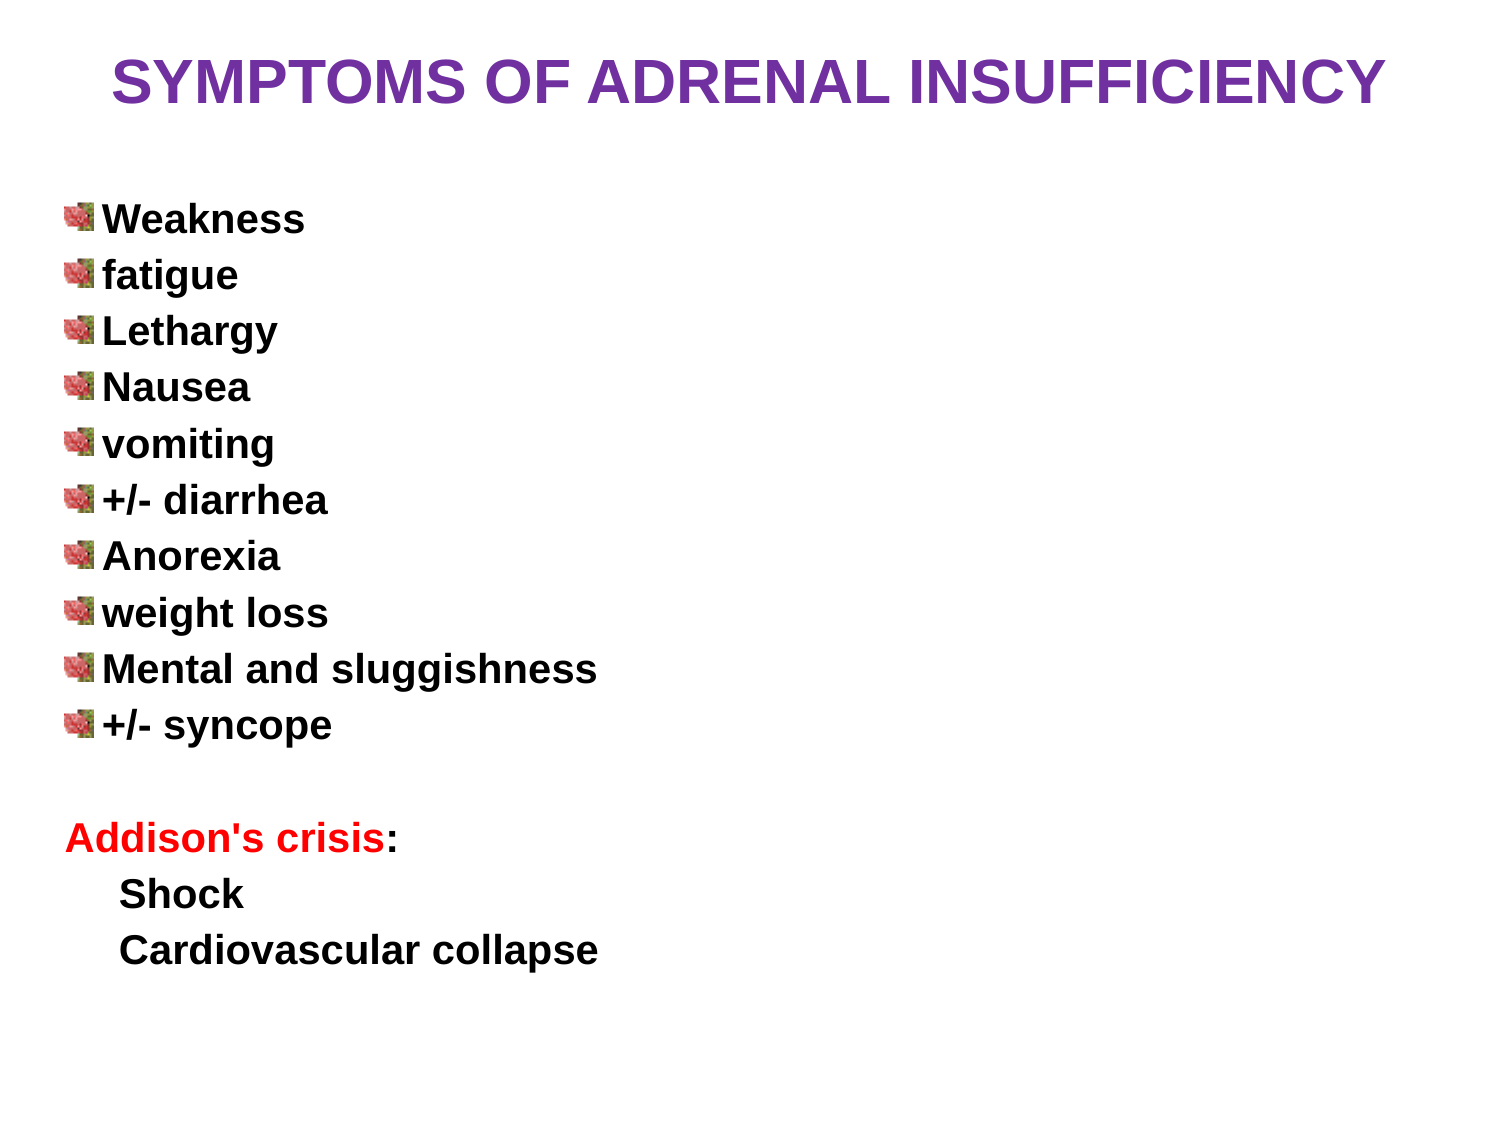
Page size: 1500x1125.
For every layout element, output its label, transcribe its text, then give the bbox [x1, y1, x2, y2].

picture [64, 370, 94, 400]
picture [64, 483, 94, 513]
picture [64, 314, 94, 344]
picture [64, 426, 94, 456]
picture [64, 595, 94, 625]
text_box SYMPTOMS OF ADRENAL INSUFFICIENCY [0, 49, 1500, 117]
picture [64, 257, 94, 288]
picture [64, 201, 94, 231]
picture [64, 539, 94, 569]
text_box Weakness fatigue Lethargy Nausea vomiting +/- diarrhea Anorexia weight loss Mental and sluggishness +/- syncope Addison's crisis: Shock Cardiovascular collapse [64, 191, 1287, 974]
picture [64, 651, 94, 682]
picture [64, 708, 94, 738]
